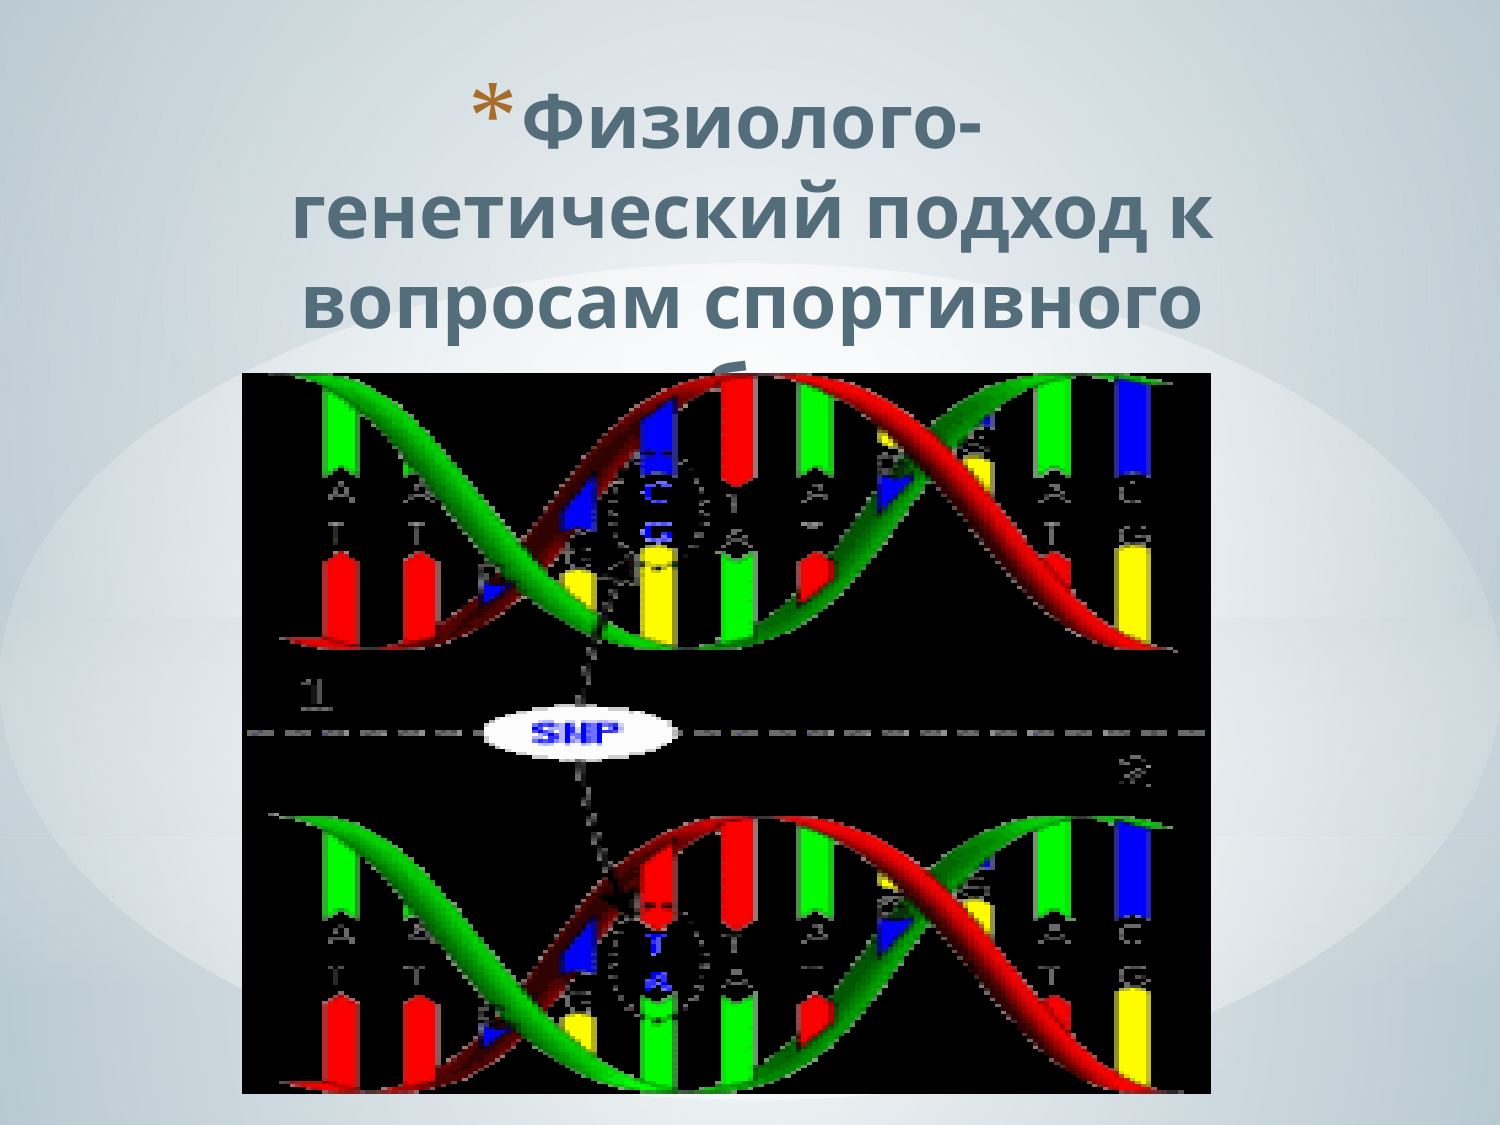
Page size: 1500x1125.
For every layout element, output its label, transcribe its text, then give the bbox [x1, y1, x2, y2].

picture [241, 373, 1211, 1095]
title Физиолого-генетический подход к вопросам спортивного отбора [192, 66, 1261, 254]
